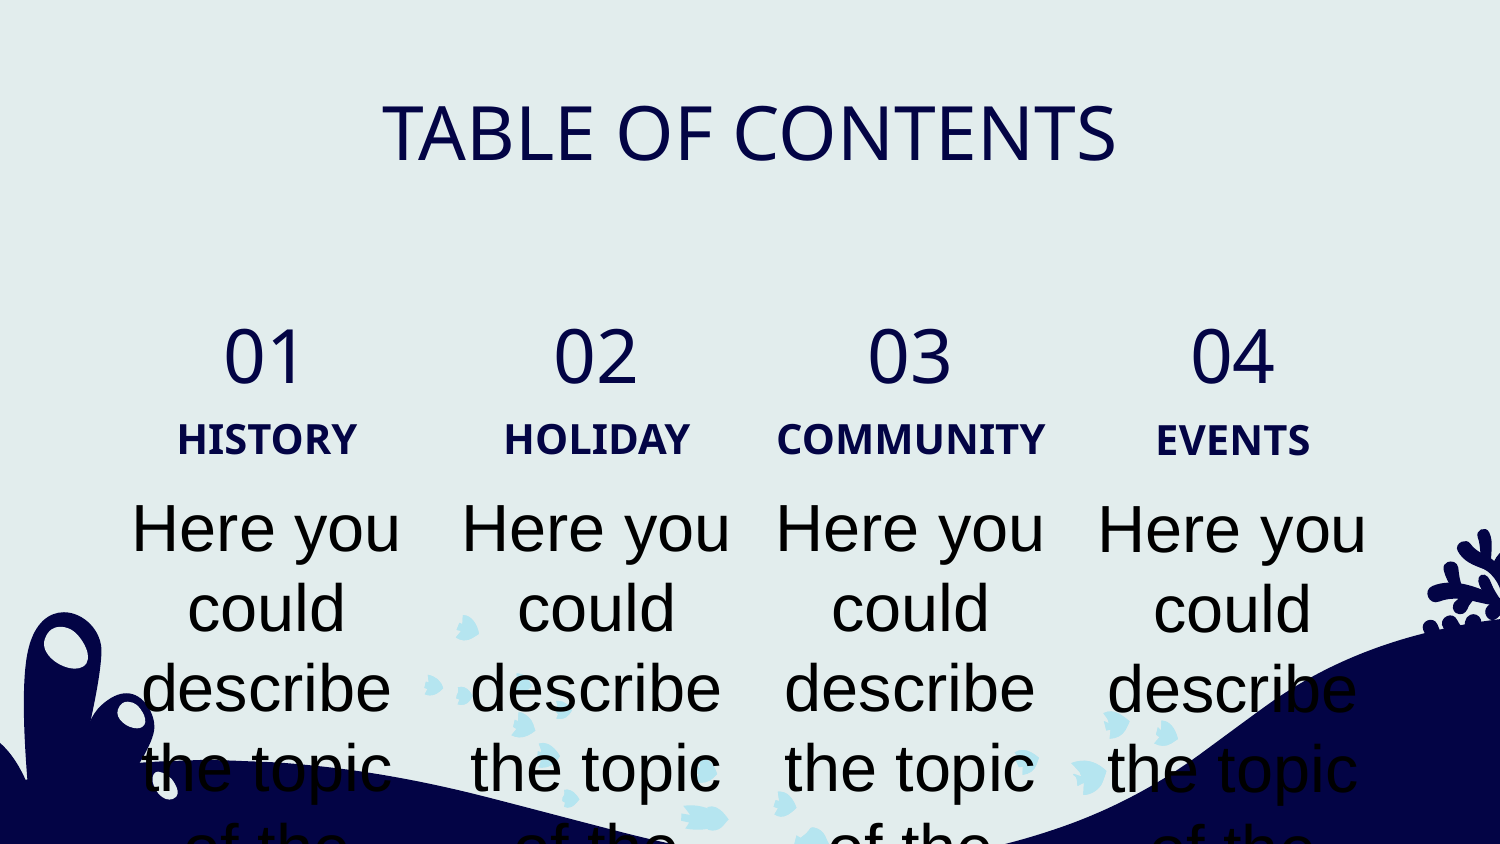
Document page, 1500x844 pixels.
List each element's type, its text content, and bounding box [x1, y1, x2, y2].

title 04 [1095, 306, 1371, 399]
subtitle HISTORY [129, 412, 405, 473]
subtitle Here you could describe the topic of the section [1095, 485, 1371, 616]
title 02 [459, 306, 734, 399]
subtitle COMMUNITY [773, 413, 1048, 474]
title TABLE OF CONTENTS [116, 85, 1383, 180]
subtitle Here you could describe the topic of the section [773, 485, 1048, 615]
title 03 [773, 306, 1048, 399]
title 01 [129, 306, 405, 399]
subtitle Here you could describe the topic of the section [459, 485, 734, 615]
subtitle EVENTS [1095, 413, 1371, 475]
subtitle HOLIDAY [452, 413, 742, 474]
subtitle Here you could describe the topic of the section [129, 484, 405, 615]
